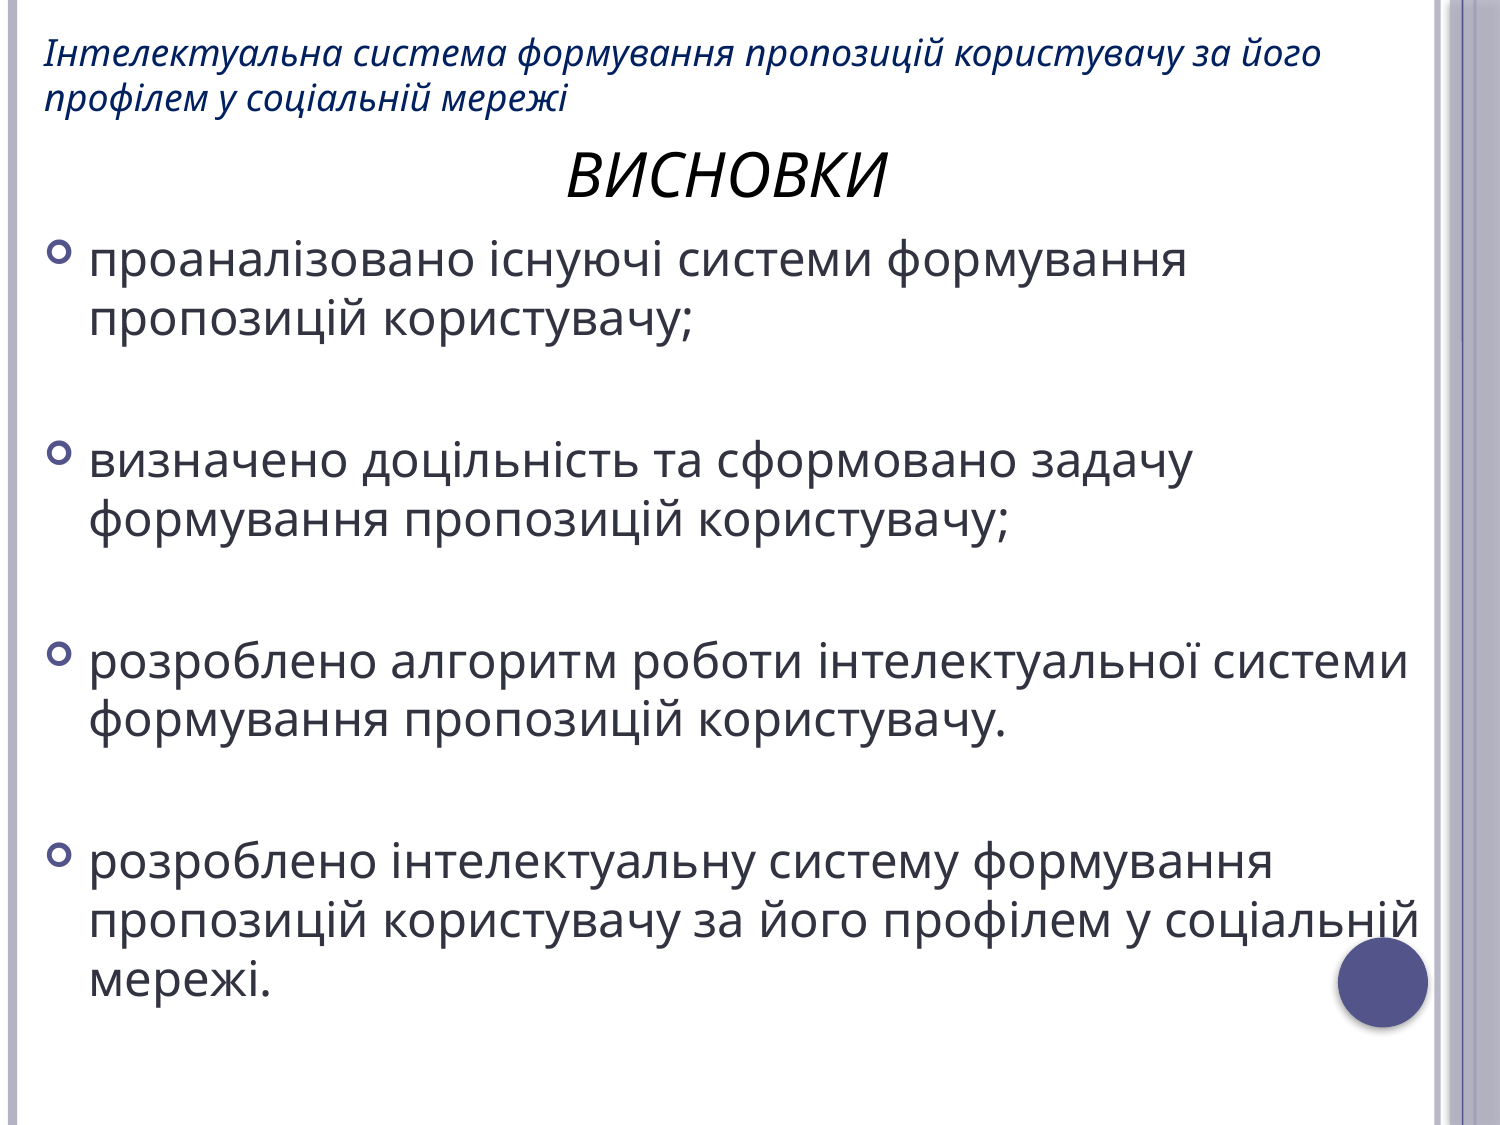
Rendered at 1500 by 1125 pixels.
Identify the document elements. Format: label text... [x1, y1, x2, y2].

title Висновки [112, 101, 1343, 218]
text_box Інтелектуальна система формування пропозицій користувачу за його профілем у соціальній мережі [29, 54, 1459, 127]
list проаналізовано існуючі системи формування пропозицій користувачу; визначено доцільність та сформовано задачу формування пропозицій користувачу; розроблено алгоритм роботи інтелектуальної системи формування пропозицій користувачу. розроблено інтелектуальну систему формування пропозицій користувачу за його профілем у соціальній мережі. [29, 219, 1447, 1020]
